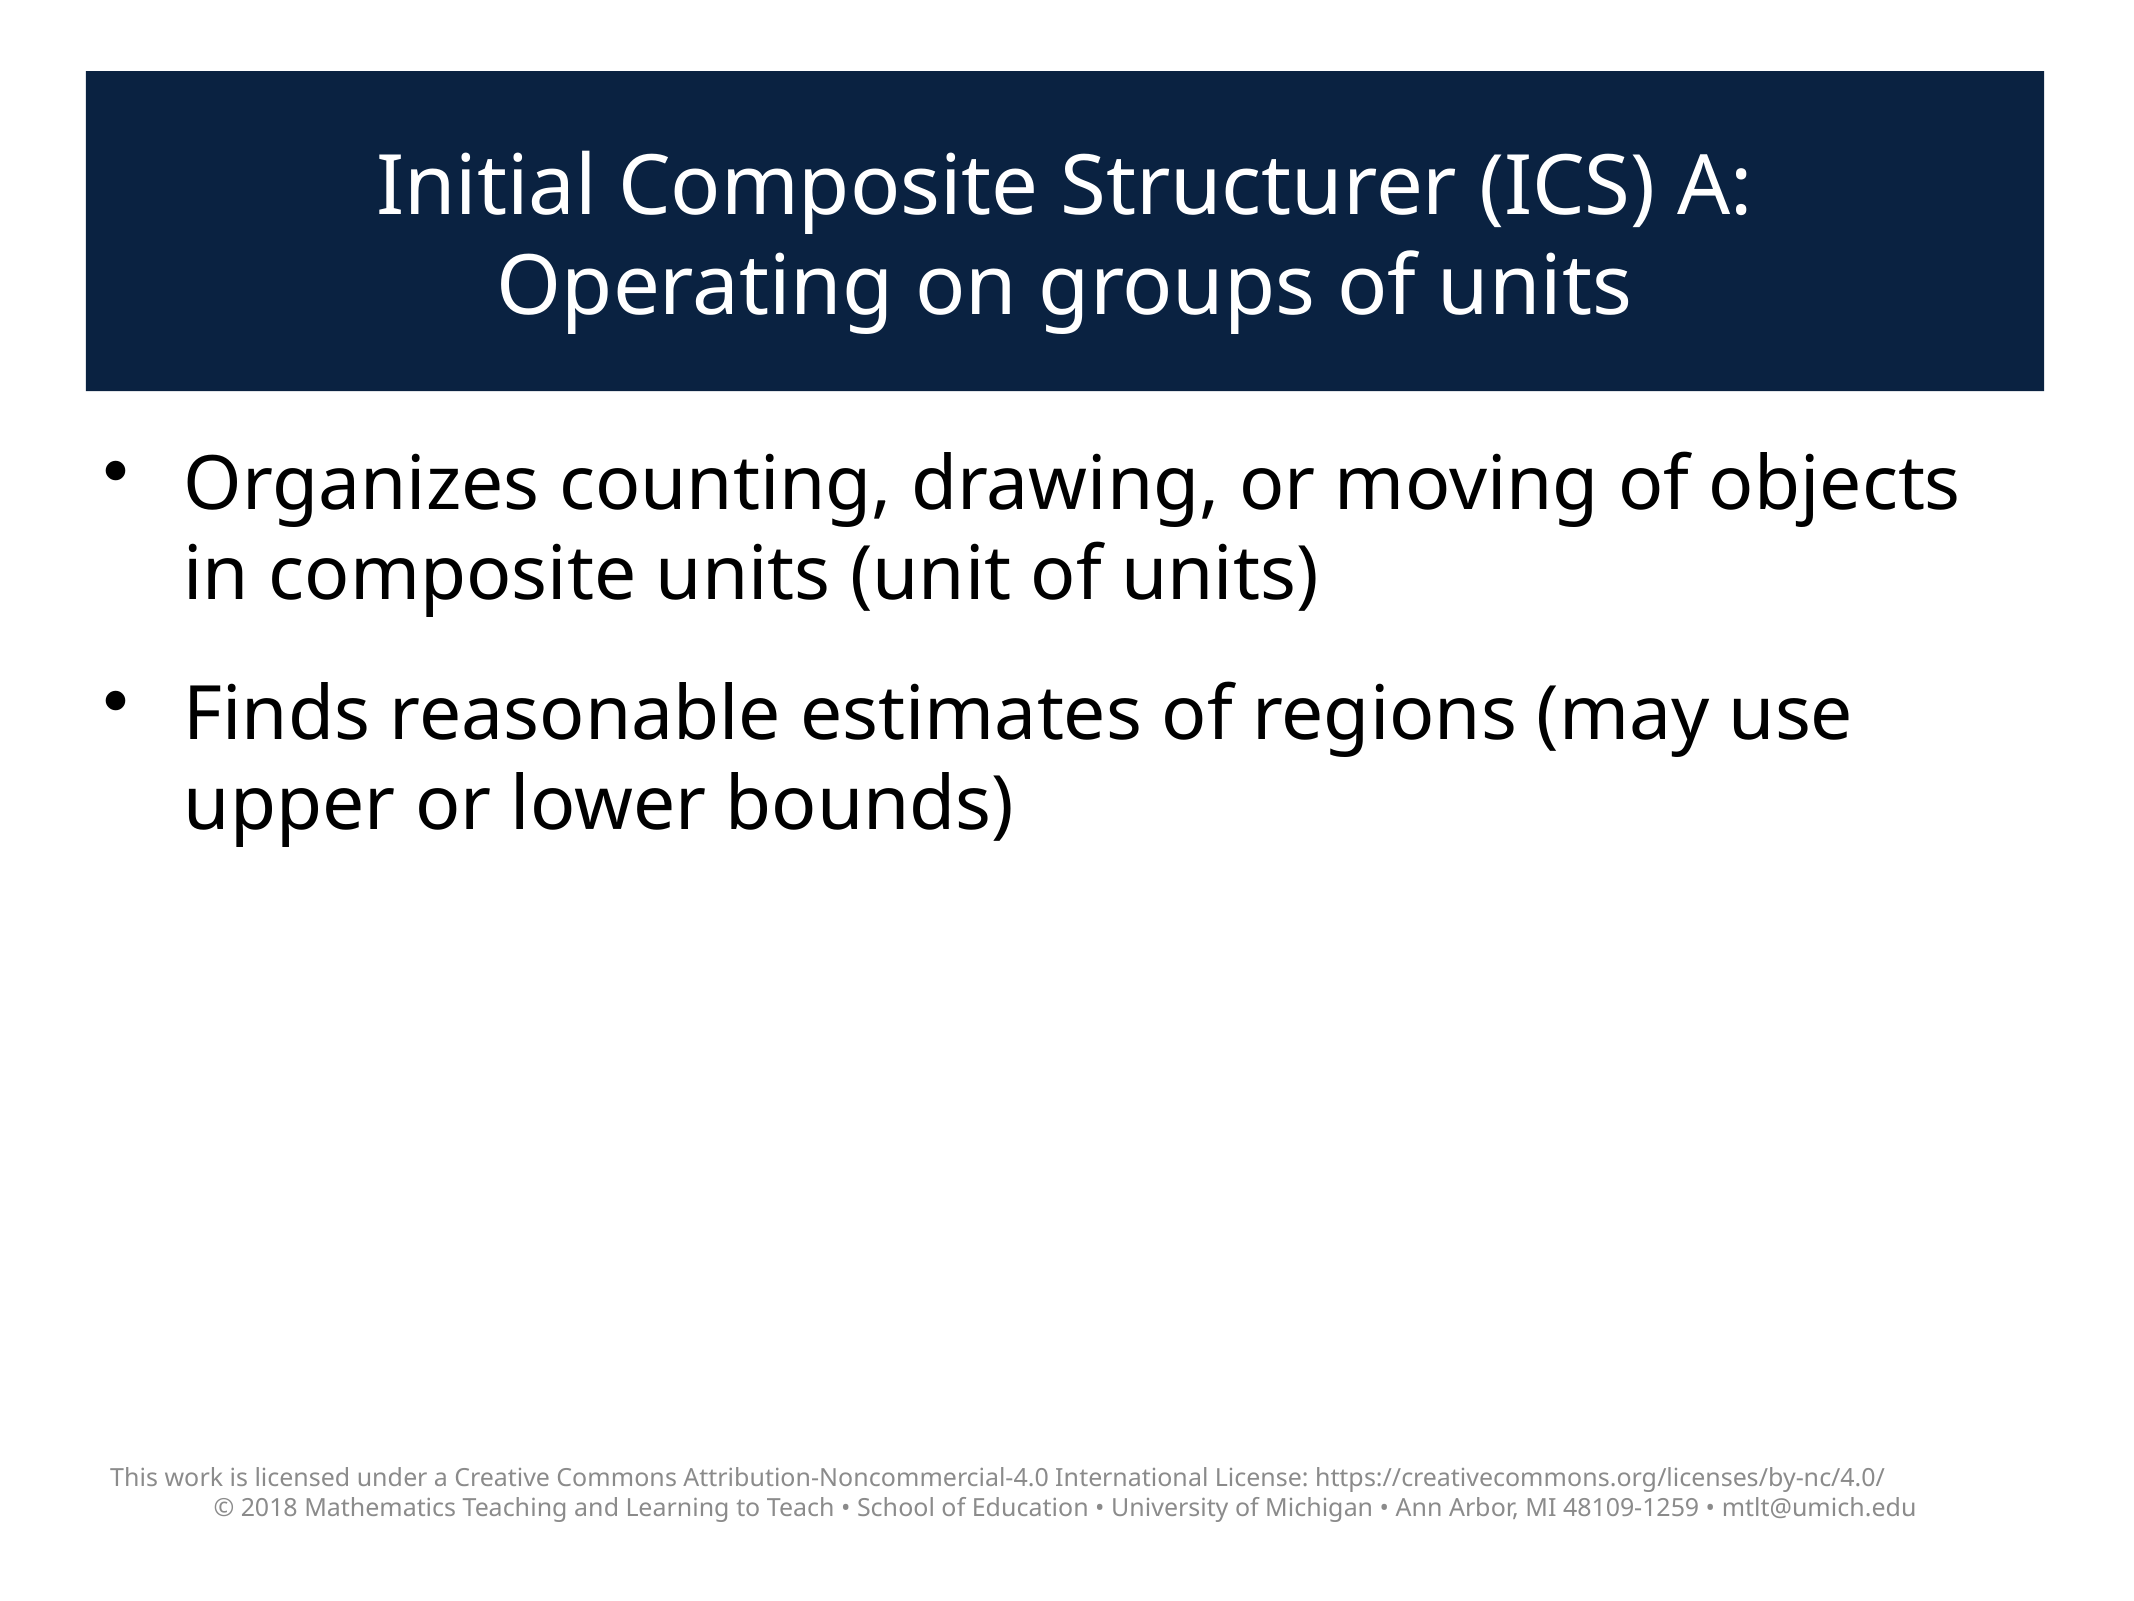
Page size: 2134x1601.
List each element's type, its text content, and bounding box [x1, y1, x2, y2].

title Initial Composite Structurer (ICS) A: Operating on groups of units [85, 71, 2045, 392]
text_box This work is licensed under a Creative Commons Attribution-Noncommercial-4.0 International License: https://creativecommons.org/licenses/by-nc/4.0/ © 2018 Mathematics Teaching and Learning to Teach • School of Education • University of Michigan • Ann Arbor, MI 48109-1259 • mtlt@umich.edu [88, 1436, 2045, 1547]
list Organizes counting, drawing, or moving of objects in composite units (unit of units) Finds reasonable estimates of regions (may use upper or lower bounds) [88, 426, 2045, 1430]
